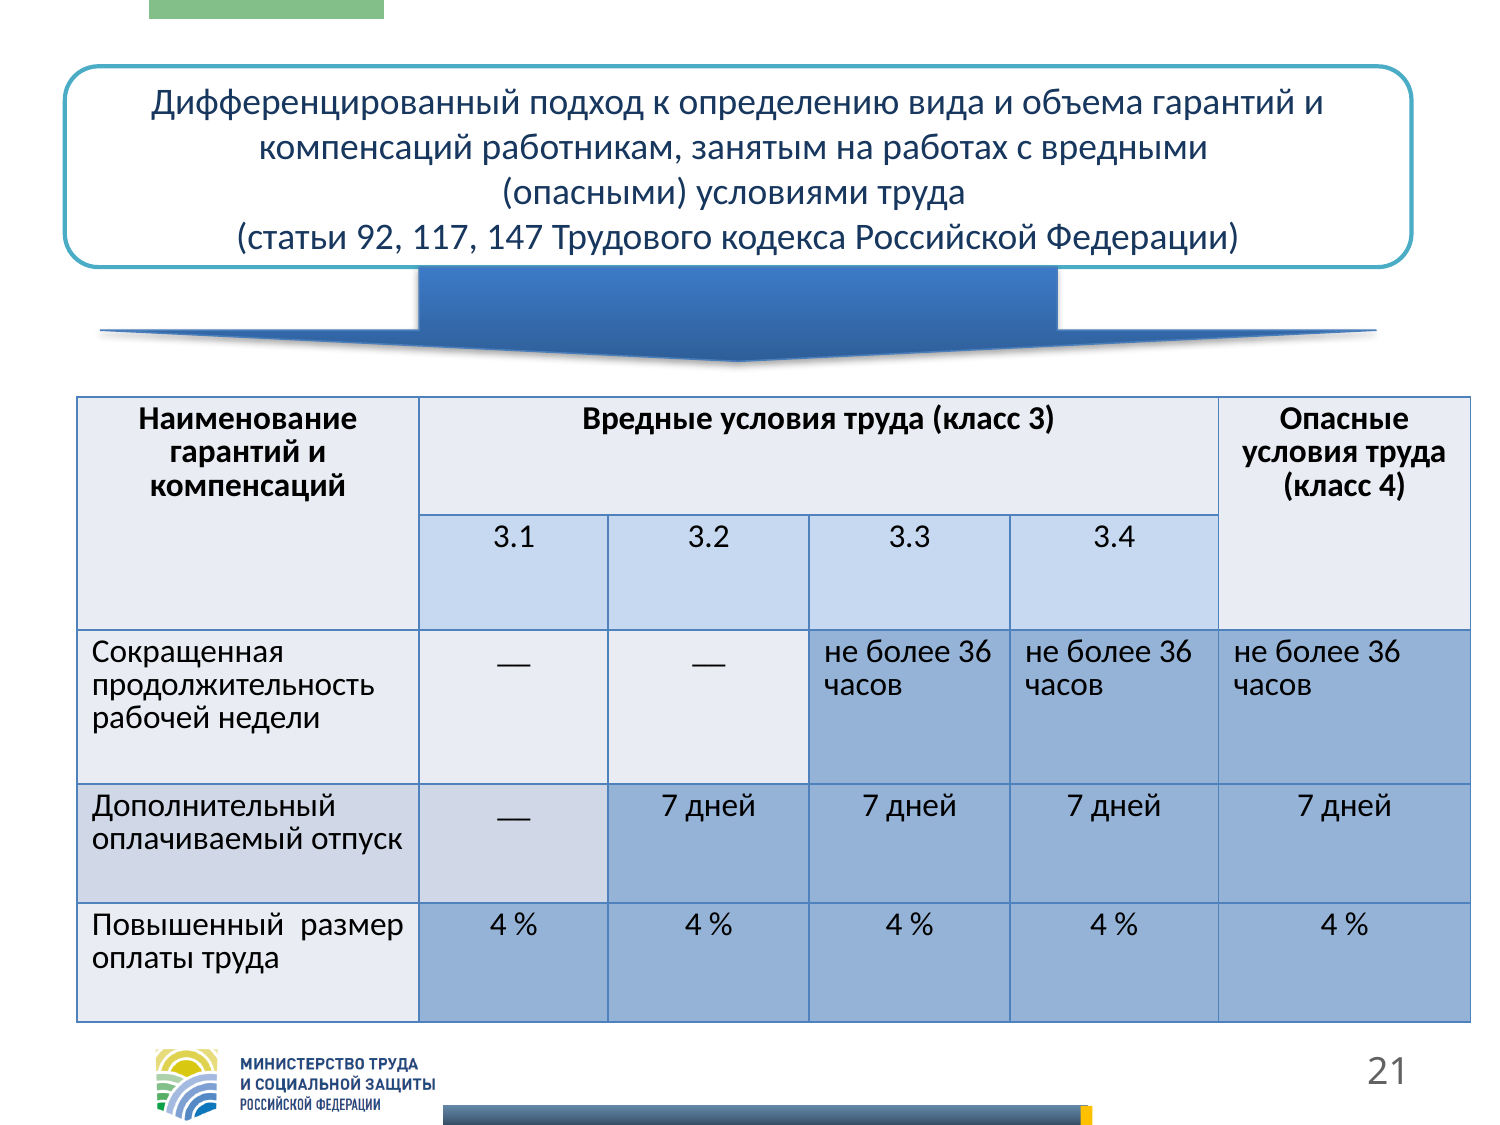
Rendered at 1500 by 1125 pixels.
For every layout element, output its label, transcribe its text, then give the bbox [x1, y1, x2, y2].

table_cell Повышенный размер оплаты труда [78, 904, 418, 1021]
picture [149, 0, 385, 19]
table_header Вредные условия труда (класс 3) [420, 398, 1218, 514]
table_cell не более 36 часов [810, 631, 1009, 783]
table_cell 4 % [420, 904, 607, 1021]
table_cell Сокращенная продолжительность рабочей недели [78, 631, 418, 783]
slide_number 21 [1340, 1042, 1425, 1103]
table_cell не более 36 часов [1219, 631, 1470, 783]
table_cell не более 36 часов [1011, 631, 1218, 783]
table_cell __ [420, 631, 607, 783]
text_box Дифференцированный подход к определению вида и объема гарантий и компенсаций работникам, занятым на работах с вредными (опасными) условиями труда (статьи 92, 117, 147 Трудового кодекса Российской Федерации) [62, 64, 1414, 270]
table_cell Дополнительный оплачиваемый отпуск [78, 785, 418, 902]
table_cell 3.1 [420, 516, 607, 629]
text_box [99, 266, 1377, 363]
text_box [448, 1105, 1079, 1125]
table_cell 7 дней [1011, 785, 1218, 902]
table_cell 3.3 [810, 516, 1009, 629]
picture [147, 1043, 444, 1125]
table_header Опасные условия труда (класс 4) [1219, 398, 1470, 629]
table_cell 7 дней [1219, 785, 1470, 902]
table_cell __ [420, 785, 607, 902]
table_cell 4 % [1011, 904, 1218, 1021]
table_cell 3.2 [609, 516, 808, 629]
table_cell 7 дней [609, 785, 808, 902]
table_header Наименование гарантий и компенсаций [78, 398, 418, 629]
text_box [1079, 1104, 1094, 1125]
table_cell 3.4 [1011, 516, 1218, 629]
table_cell 7 дней [810, 785, 1009, 902]
table_cell 4 % [1219, 904, 1470, 1021]
table_cell 4 % [609, 904, 808, 1021]
table_cell 4 % [810, 904, 1009, 1021]
table_cell __ [609, 631, 808, 783]
